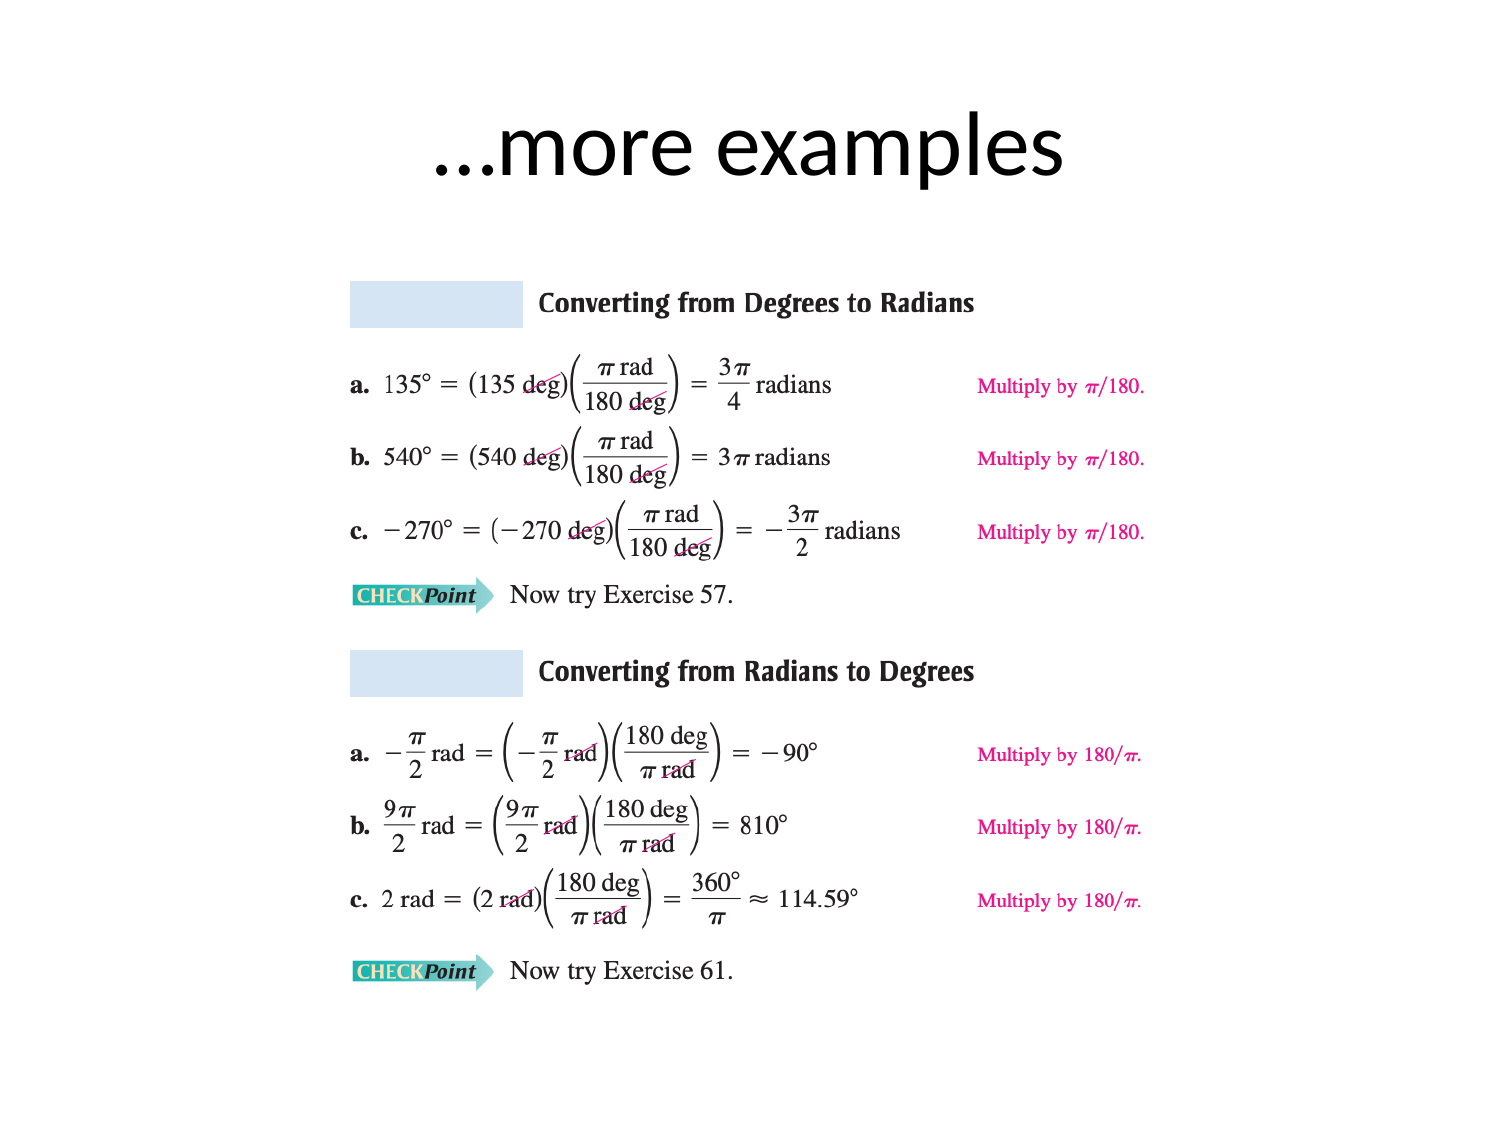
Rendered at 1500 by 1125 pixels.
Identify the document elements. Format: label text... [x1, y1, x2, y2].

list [74, 262, 1426, 1006]
title …more examples [75, 45, 1425, 233]
